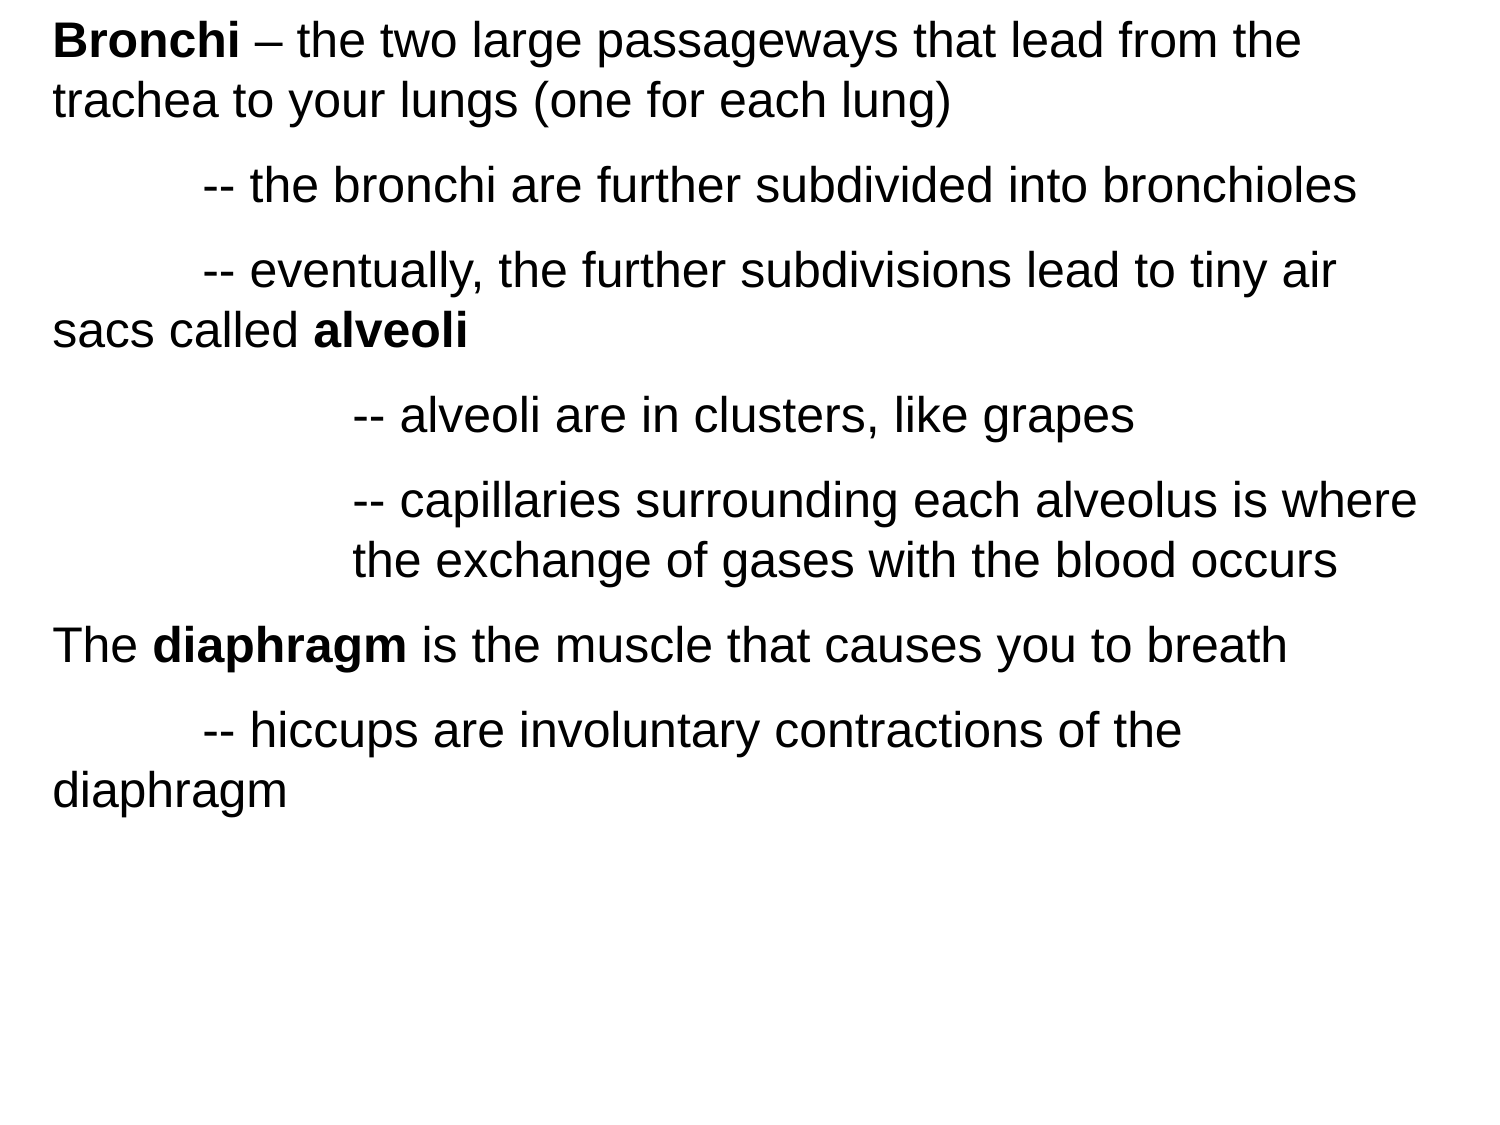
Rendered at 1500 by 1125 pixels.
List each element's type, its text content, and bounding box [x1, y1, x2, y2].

text_box Bronchi – the two large passageways that lead from the trachea to your lungs (one for each lung) -- the bronchi are further subdivided into bronchioles -- eventually, the further subdivisions lead to tiny air sacs called alveoli -- alveoli are in clusters, like grapes -- capillaries surrounding each alveolus is where the exchange of gases with the blood occurs The diaphragm is the muscle that causes you to breath -- hiccups are involuntary contractions of the diaphragm [37, 0, 1438, 825]
